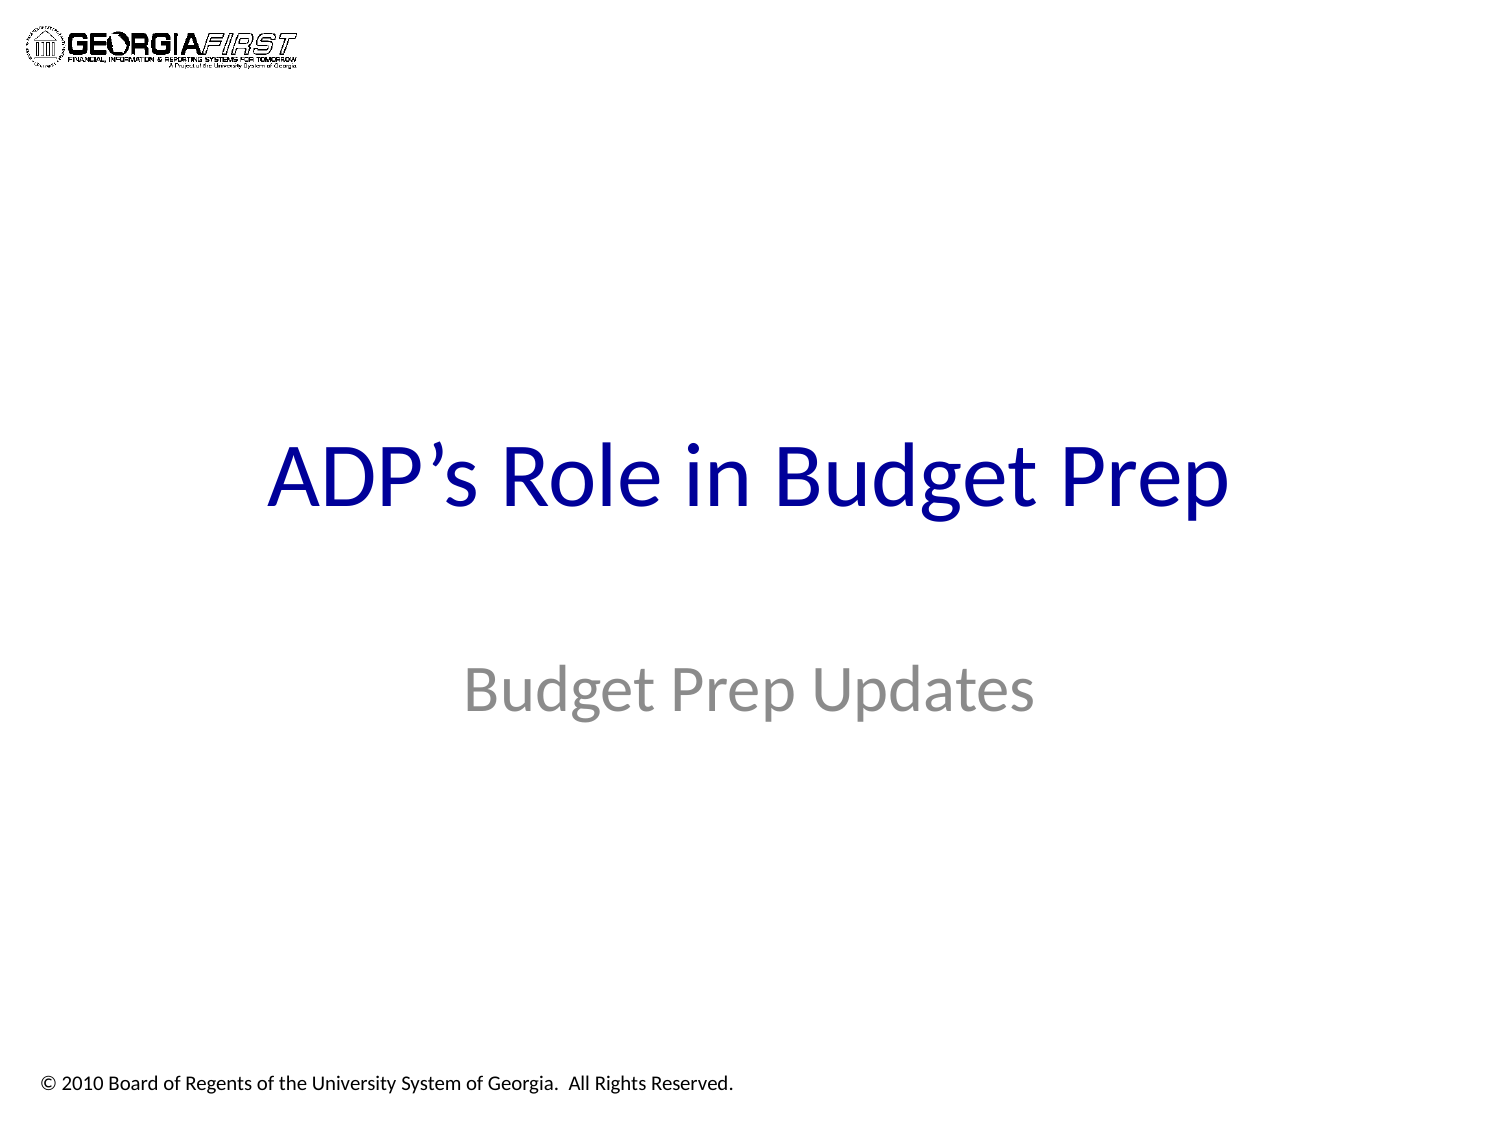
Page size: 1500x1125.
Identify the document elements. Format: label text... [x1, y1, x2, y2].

subtitle Budget Prep Updates [225, 637, 1275, 925]
picture [24, 24, 297, 70]
title ADP’s Role in Budget Prep [112, 349, 1388, 591]
